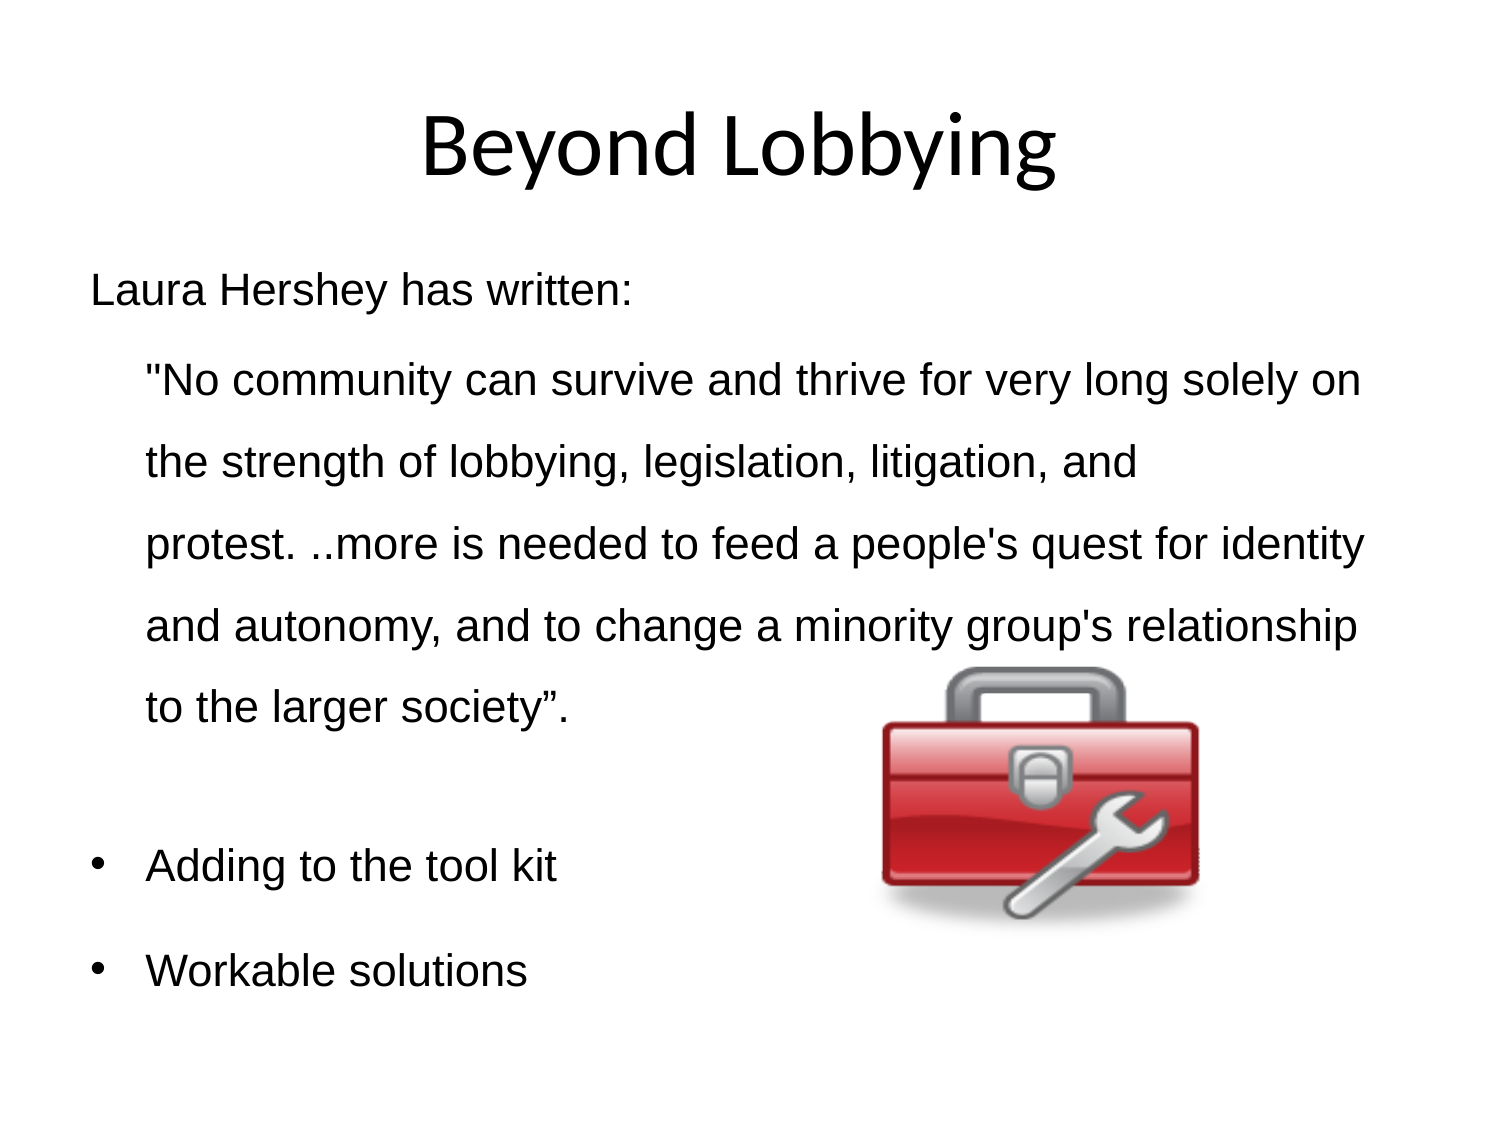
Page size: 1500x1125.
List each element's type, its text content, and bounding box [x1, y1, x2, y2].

title Beyond Lobbying [75, 45, 1425, 233]
list Laura Hershey has written: "No community can survive and thrive for very long solely on the strength of lobbying, legislation, litigation, and protest. ..more is needed to feed a people's quest for identity and autonomy, and to change a minority group's relationship to the larger society”. Adding to the tool kit Workable solutions [75, 262, 1424, 1005]
picture [847, 644, 1235, 945]
